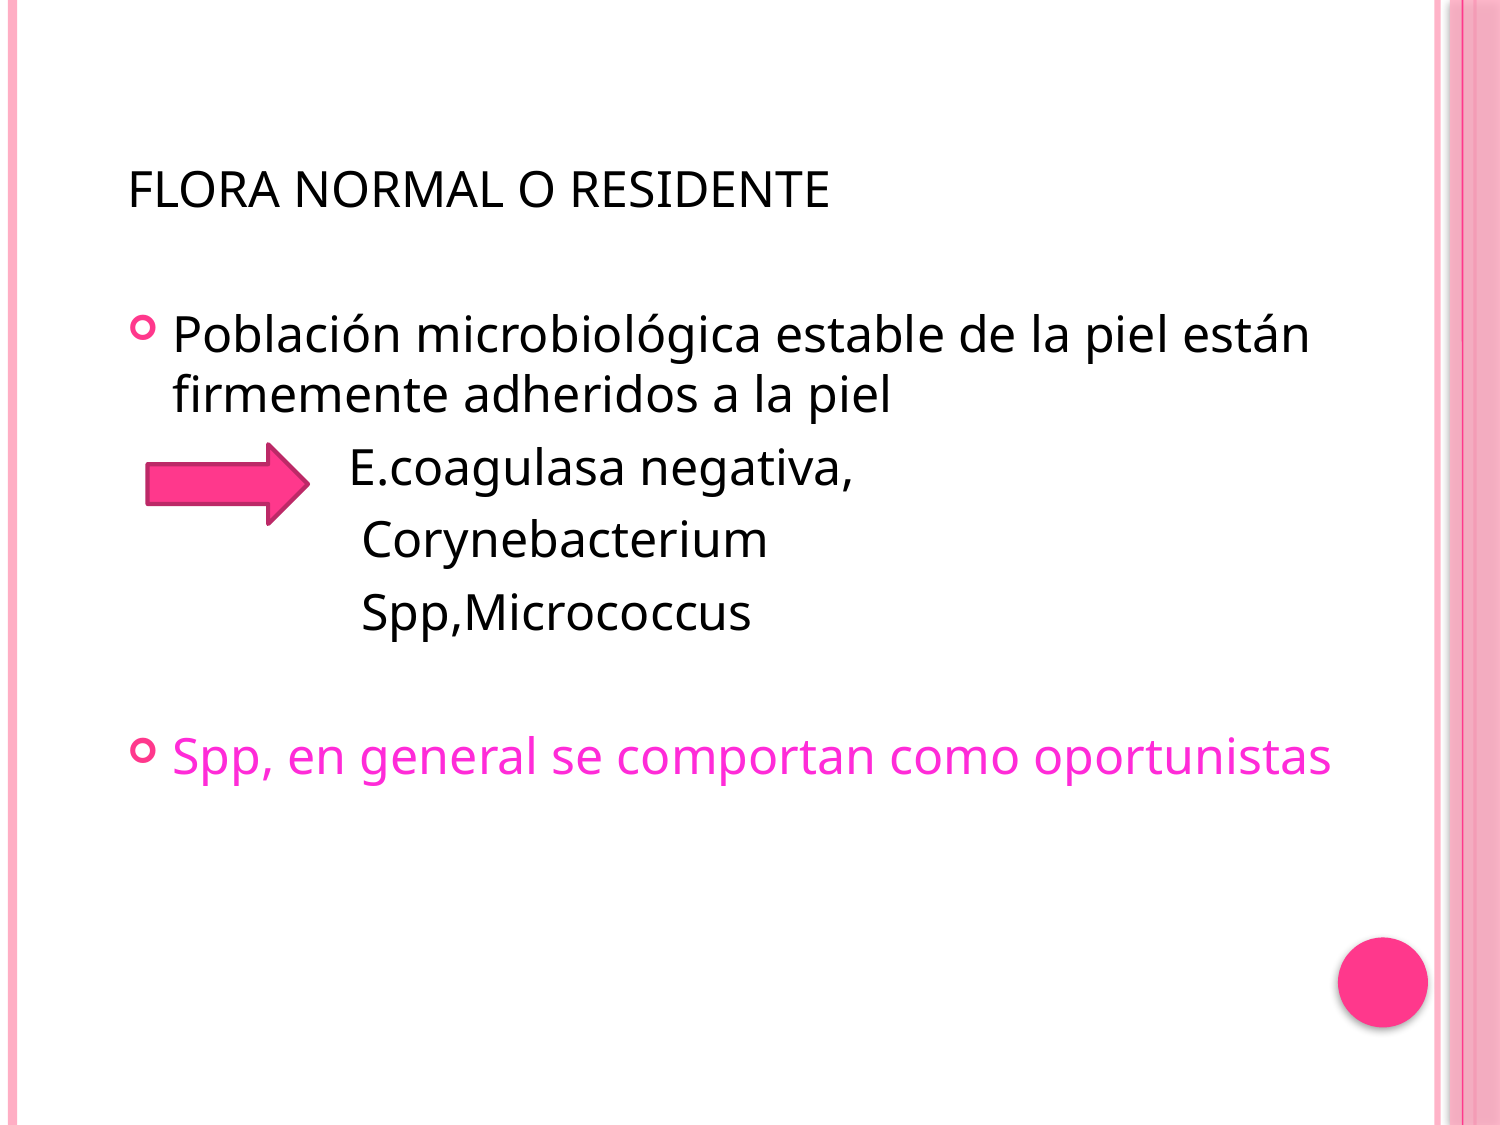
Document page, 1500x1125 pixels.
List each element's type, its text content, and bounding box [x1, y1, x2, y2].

list FLORA NORMAL O RESIDENTE Población microbiológica estable de la piel están firmemente adheridos a la piel E.coagulasa negativa, Corynebacterium Spp,Micrococcus Spp, en general se comportan como oportunistas [112, 149, 1388, 900]
text_box [145, 442, 311, 526]
